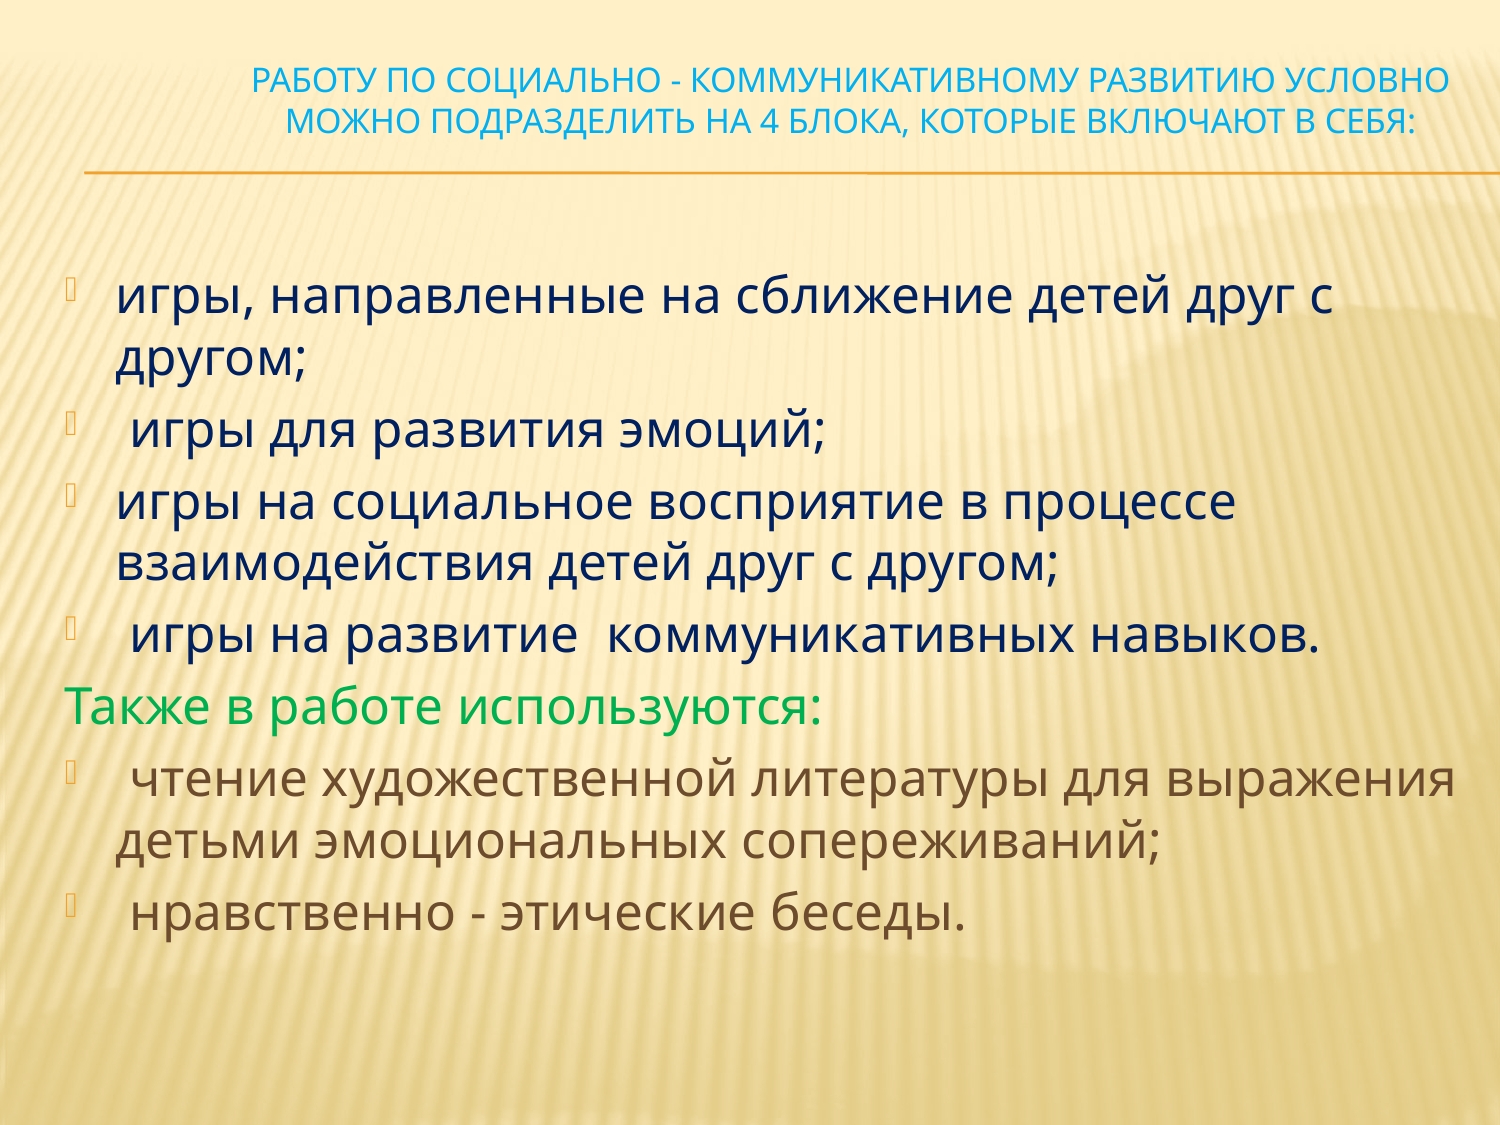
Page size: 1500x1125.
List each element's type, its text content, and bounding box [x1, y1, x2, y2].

list игры, направленные на сближение детей друг с другом; игры для развития эмоций; игры на социальное восприятие в процессе взаимодействия детей друг с другом; игры на развитие коммуникативных навыков. Также в работе используются: чтение художественной литературы для выражения детьми эмоциональных сопереживаний; нравственно - этические беседы. [50, 254, 1475, 998]
title Работу по социально - коммуникативному развитию условно можно подразделить на 4 блока, которые включают в себя: [235, 45, 1466, 220]
